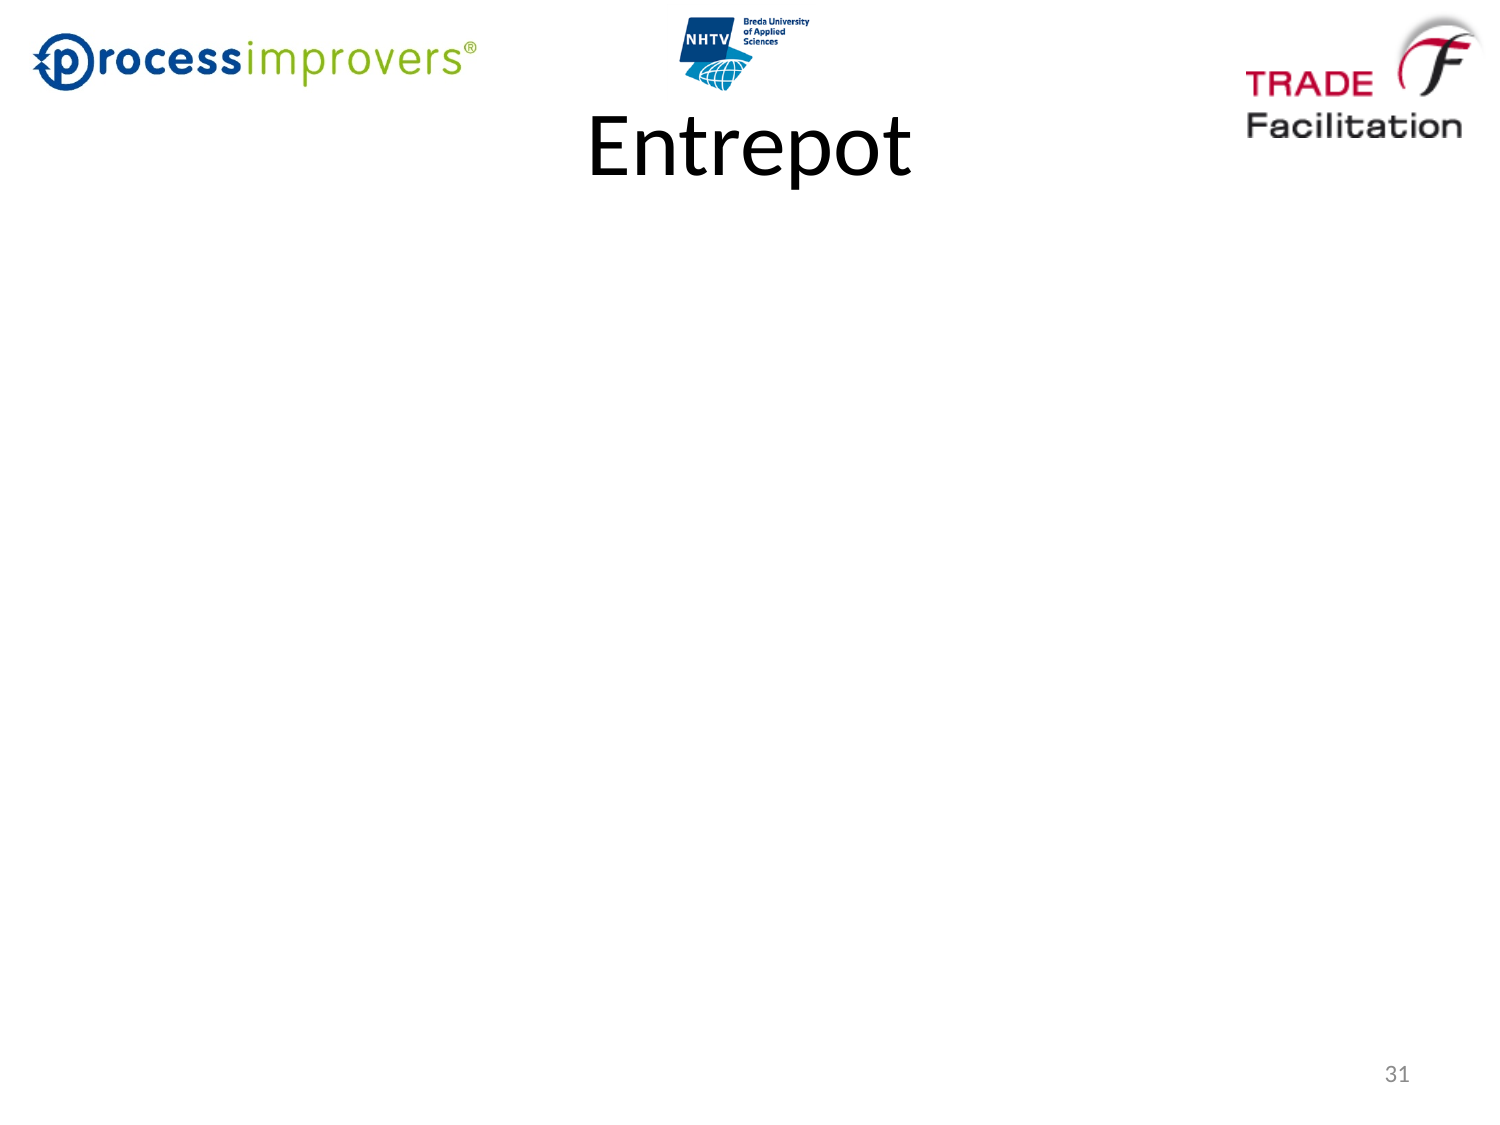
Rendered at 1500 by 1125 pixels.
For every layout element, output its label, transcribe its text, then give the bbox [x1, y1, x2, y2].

picture [667, 4, 816, 103]
picture [1246, 10, 1487, 138]
slide_number 31 [1074, 1042, 1425, 1103]
title Entrepot [75, 45, 1425, 233]
picture [29, 30, 479, 93]
